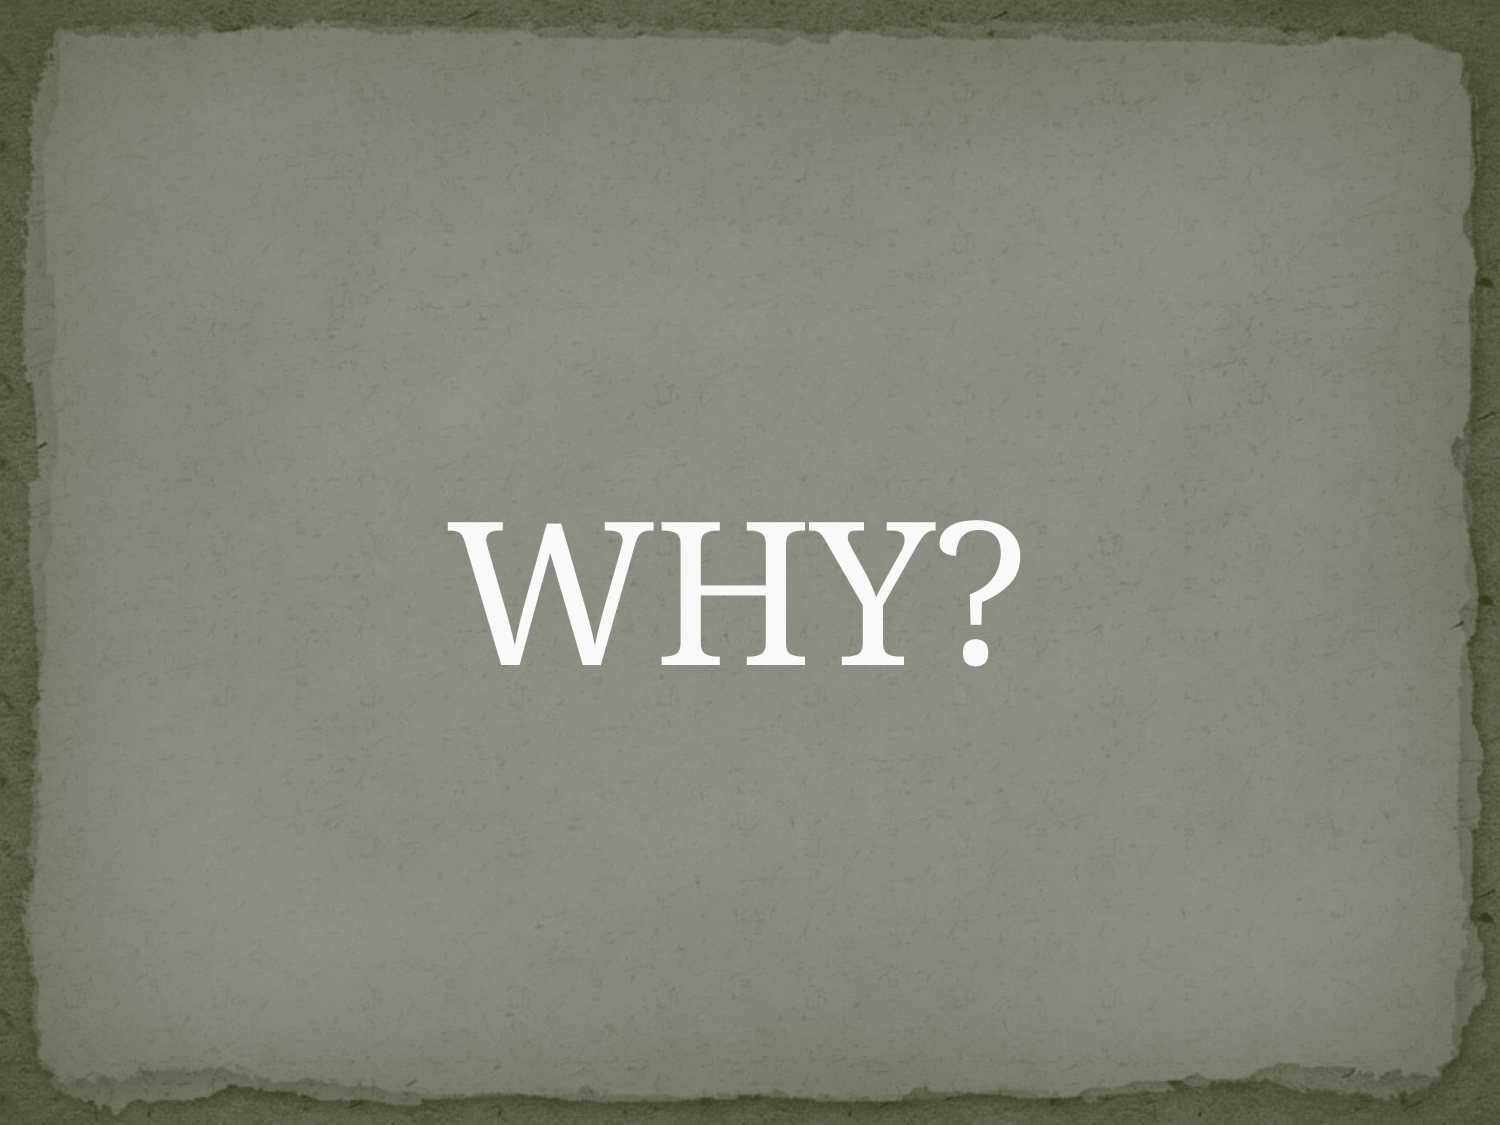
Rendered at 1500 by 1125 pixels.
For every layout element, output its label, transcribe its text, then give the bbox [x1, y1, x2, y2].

title WHY? [62, 262, 1413, 713]
